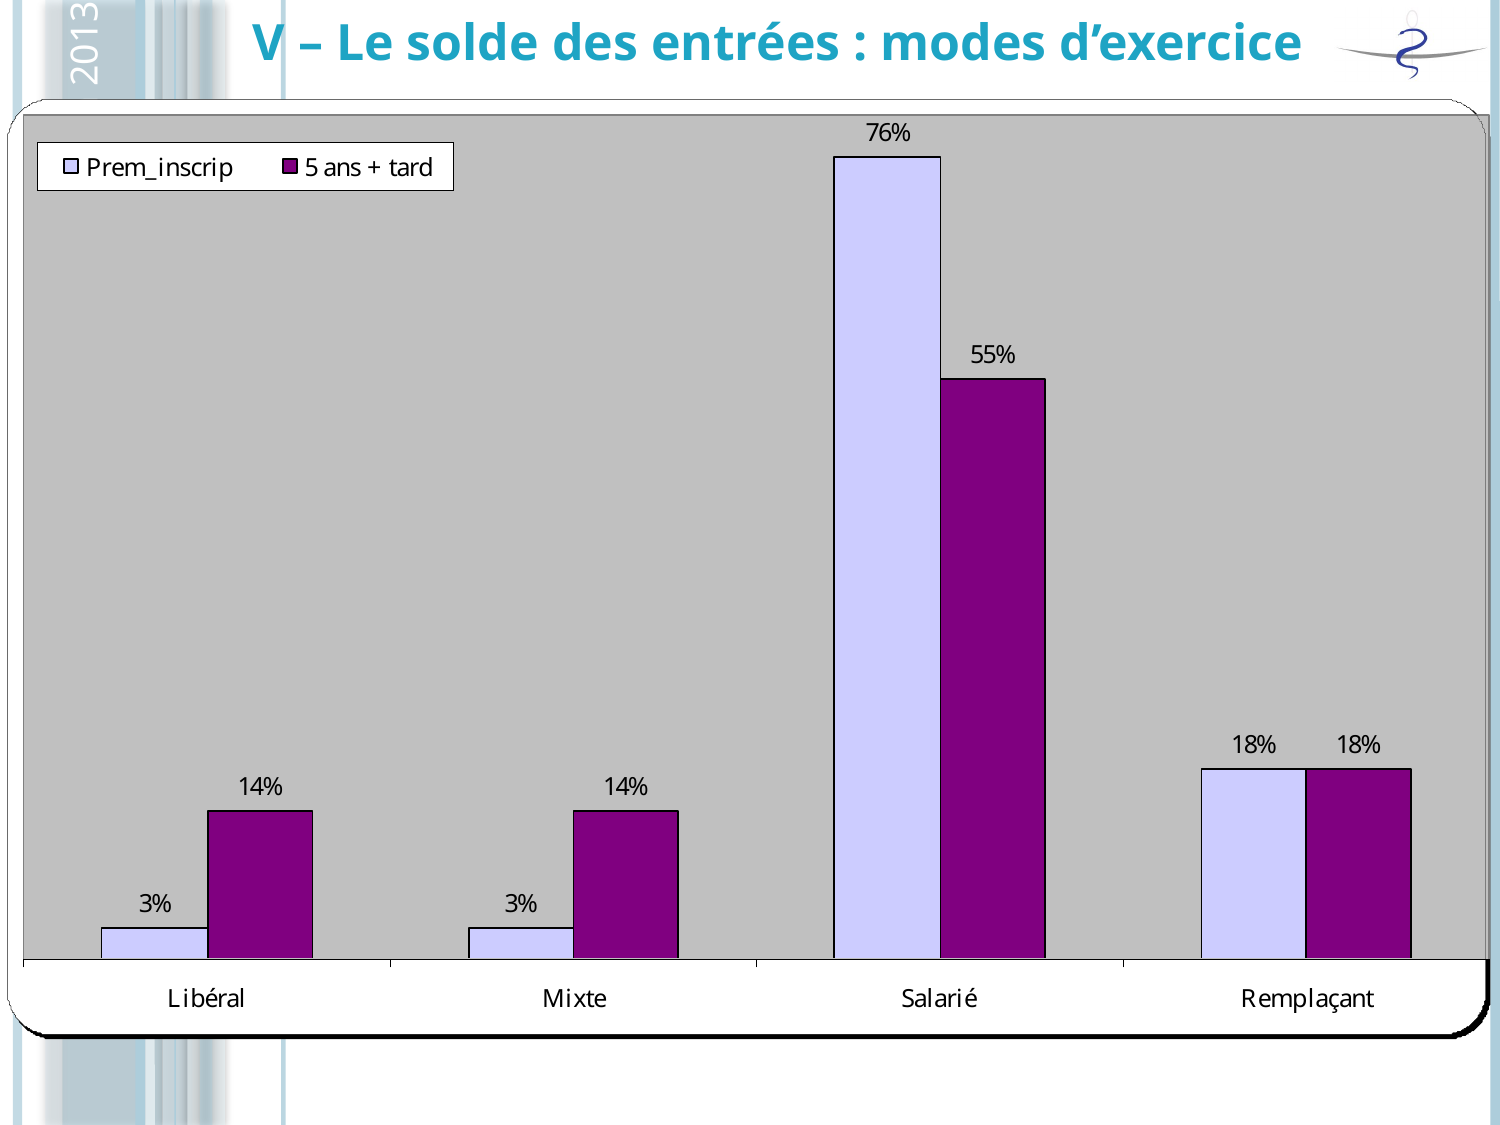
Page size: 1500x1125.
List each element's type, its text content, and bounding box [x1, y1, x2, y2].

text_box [0, 91, 1500, 1048]
text_box V – Le solde des entrées : modes d’exercice [237, 3, 1319, 78]
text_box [1333, 6, 1489, 83]
text_box Démographie médicale – 28 juin 2013 [52, 0, 113, 88]
